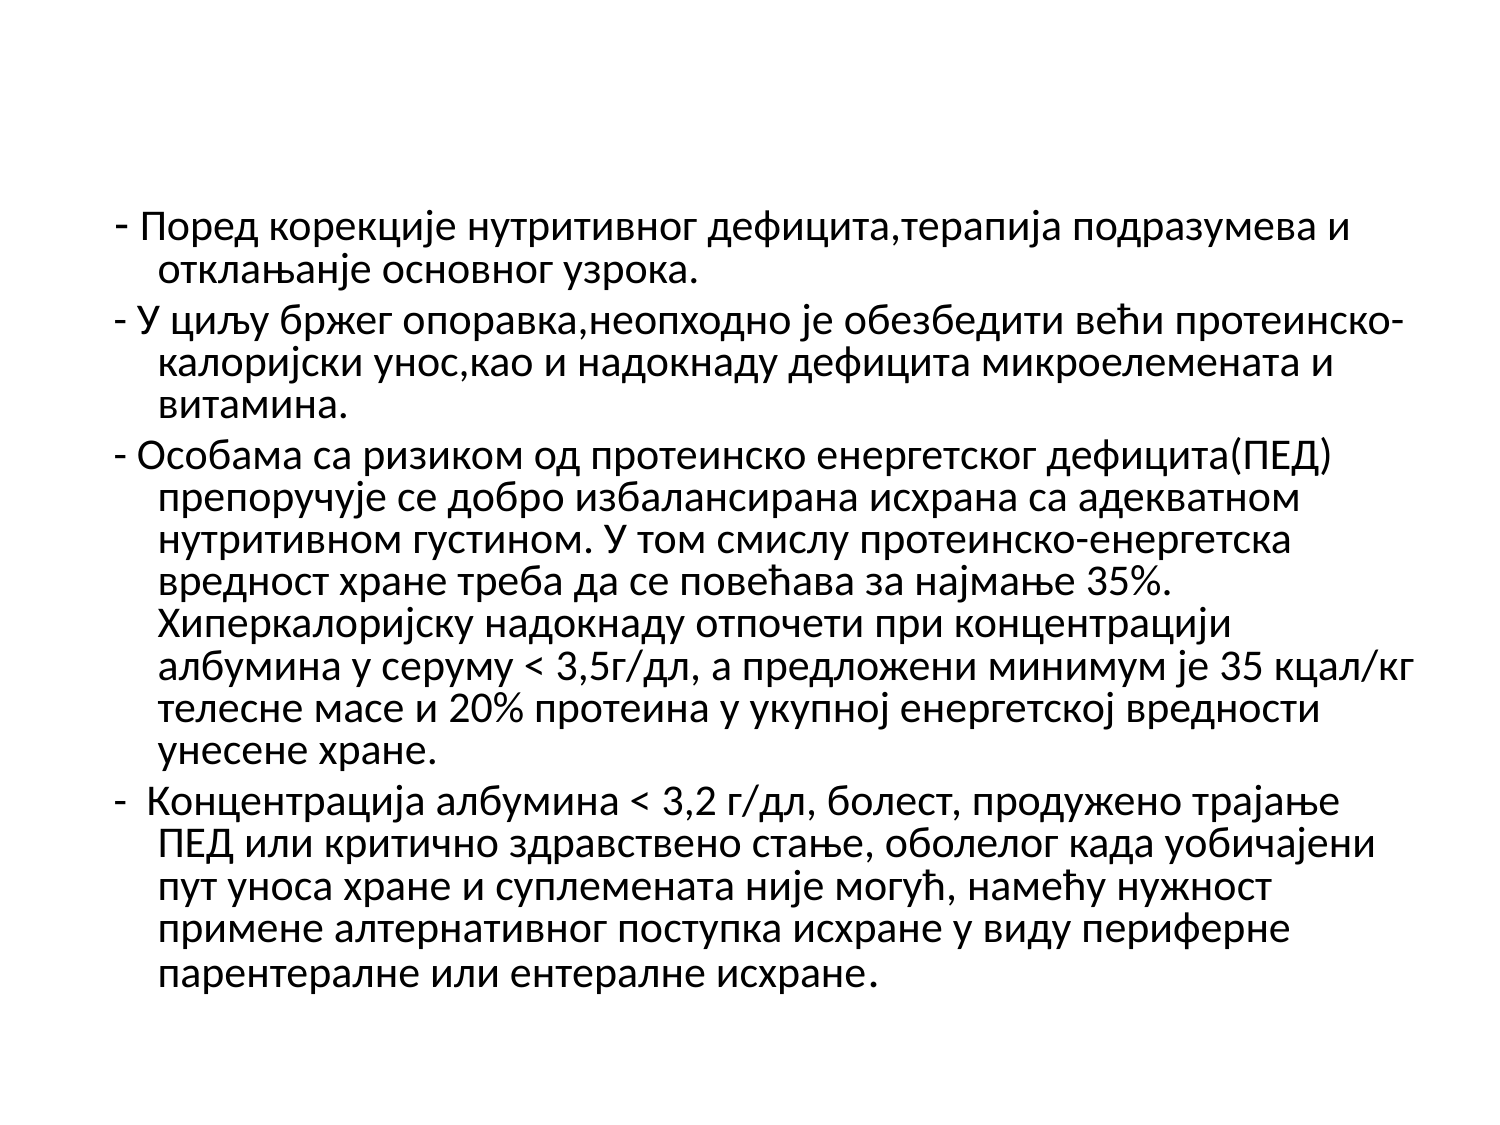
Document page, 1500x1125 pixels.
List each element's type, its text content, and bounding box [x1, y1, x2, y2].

list - Поред корекције нутритивног дефицита,терапија подразумева и отклањанје основног узрока. - У циљу бржег опоравка,неопходно је обезбедити већи протеинско-калоријски унос,као и надокнаду дефицита микроелемената и витамина. - Особама са ризиком од протеинско енергетског дефицита(ПЕД) препоручује се добро избалансирана исхрана са адекватном нутритивном густином. У том смислу протеинско-енергетска вредност хране треба да се повећава за најмање 35%. Хиперкалоријску надокнаду отпочети при концентрацији албумина у серуму < 3,5г/дл, а предложени минимум је 35 кцал/кг телесне масе и 20% протеина у укупној енергетској вредности унесене хране. - Концентрација албумина < 3,2 г/дл, болест, продужено трајање ПЕД или критично здравствено стање, оболелог када уобичајени пут уноса хране и суплемената није могућ, намећу нужност примене алтернативног поступка исхране у виду периферне парентералне или ентералне исхране. [88, 196, 1439, 1009]
